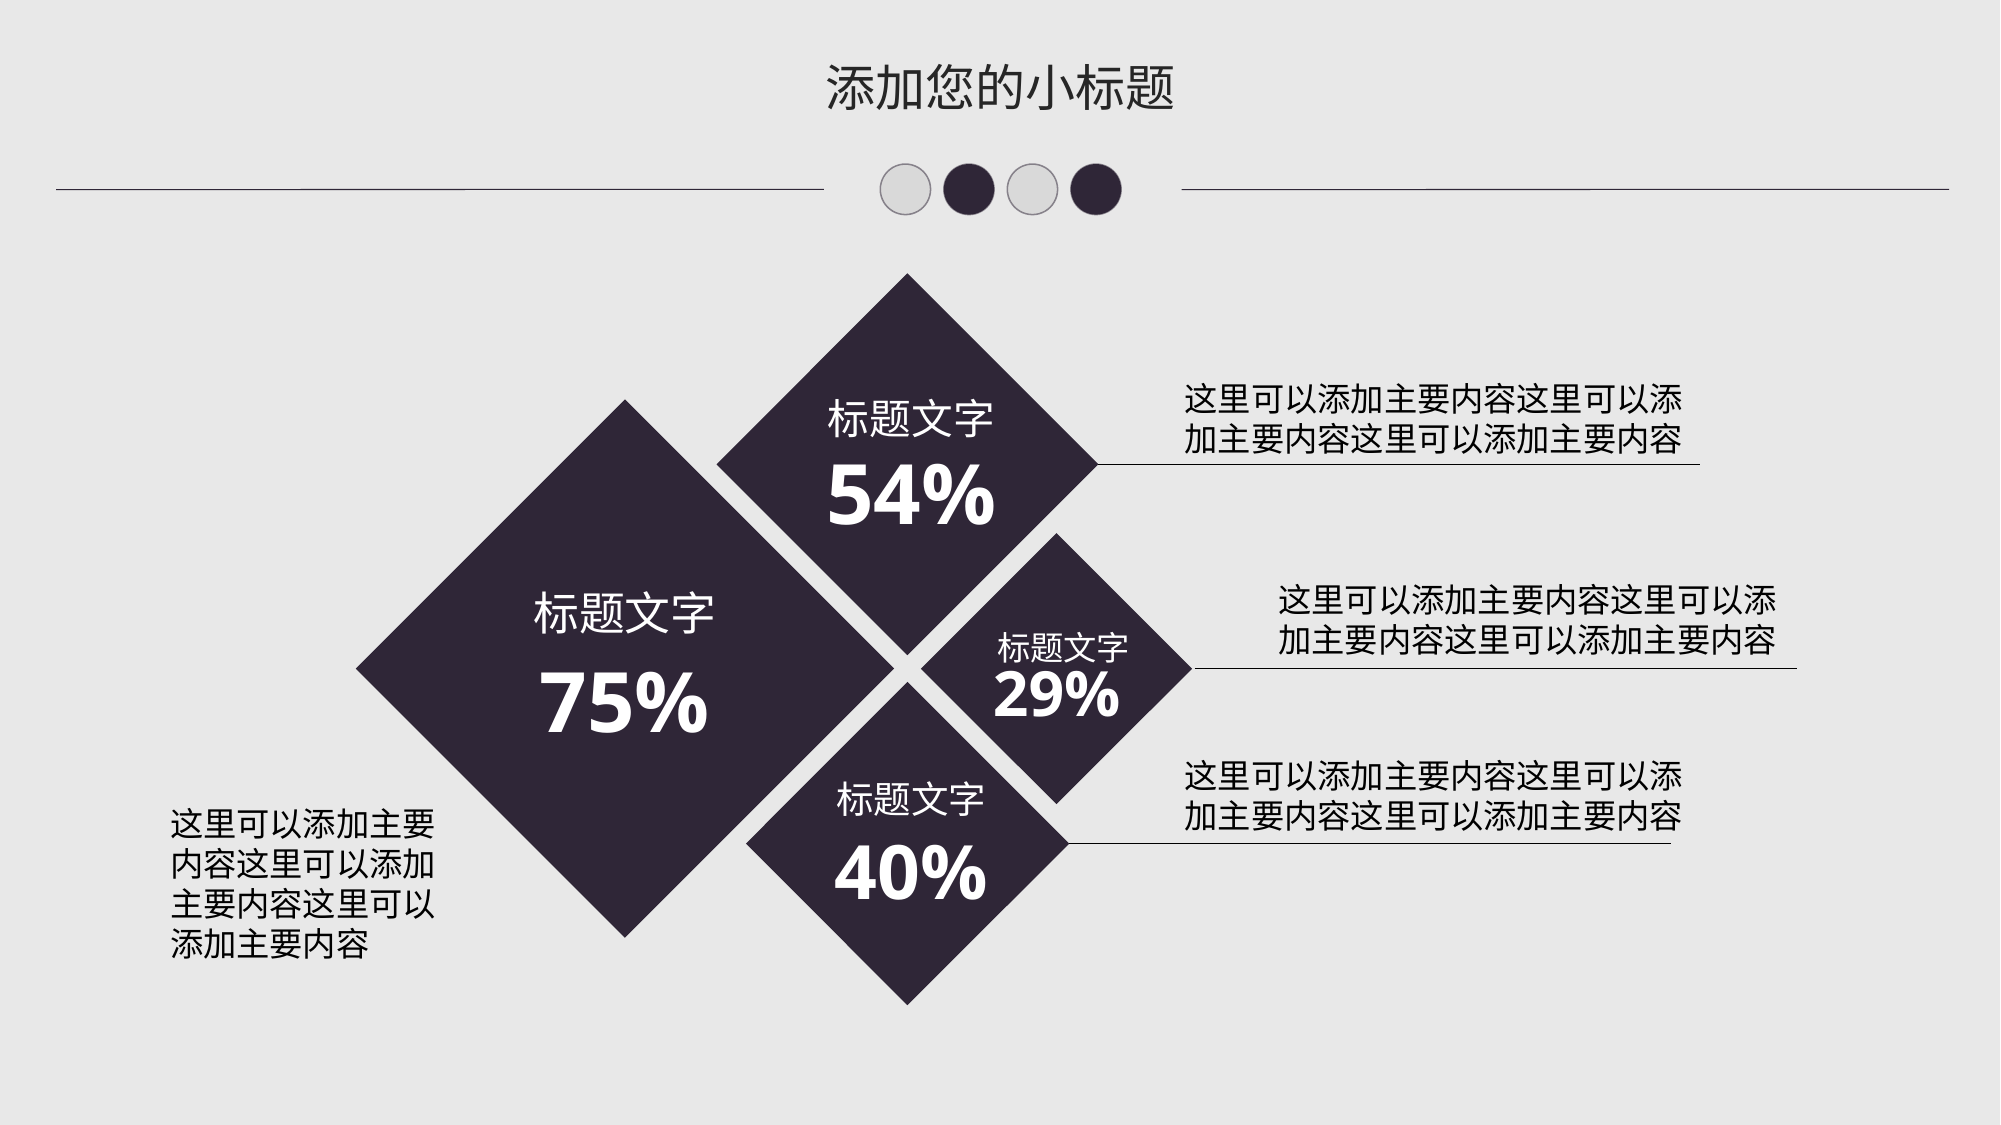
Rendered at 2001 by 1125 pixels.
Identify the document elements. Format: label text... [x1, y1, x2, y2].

text_box [745, 815, 774, 872]
text_box [716, 406, 774, 522]
text_box [972, 533, 1141, 617]
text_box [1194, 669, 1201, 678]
text_box 这里可以添加主要内容这里可以添加主要内容这里可以添加主要内容 [1164, 367, 1705, 468]
text_box 29% [920, 644, 1194, 739]
text_box [804, 552, 1011, 656]
text_box 添加您的小标题 [810, 49, 1190, 124]
text_box [827, 925, 988, 1006]
text_box [1049, 823, 1069, 864]
text_box [991, 739, 1122, 805]
text_box [824, 681, 991, 765]
text_box 标题文字 [774, 765, 1049, 814]
text_box 标题文字 [774, 382, 1049, 431]
text_box 75% [487, 639, 762, 760]
text_box 这里可以添加主要内容这里可以添加主要内容这里可以添加主要内容 [1164, 744, 1705, 845]
text_box [355, 399, 895, 938]
text_box 标题文字 [927, 617, 1201, 668]
text_box 40% [774, 814, 1049, 925]
text_box 这里可以添加主要内容这里可以添加主要内容这里可以添加主要内容 [149, 792, 488, 973]
text_box 标题文字 [487, 574, 762, 639]
text_box 这里可以添加主要内容这里可以添加主要内容这里可以添加主要内容 [1258, 569, 1799, 670]
text_box [1049, 414, 1099, 514]
text_box [798, 273, 1017, 382]
text_box 54% [774, 431, 1049, 552]
